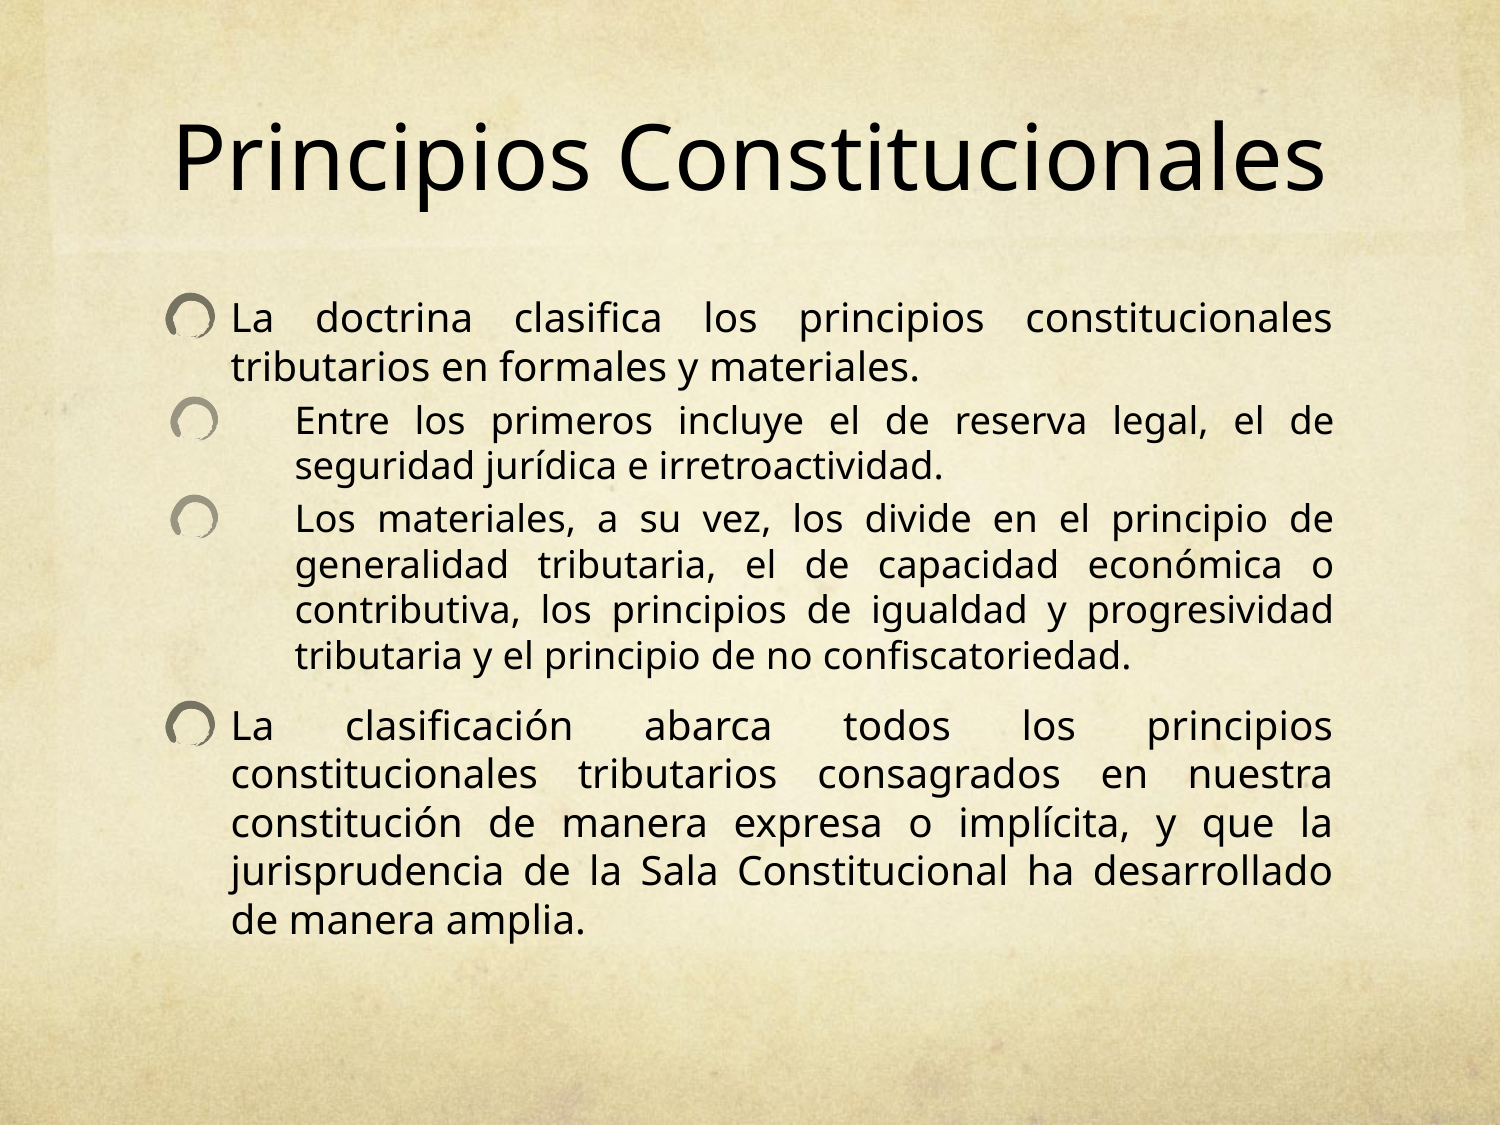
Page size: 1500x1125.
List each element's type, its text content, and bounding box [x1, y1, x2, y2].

title Principios Constitucionales [150, 82, 1350, 225]
picture [0, 0, 1500, 1125]
list La doctrina clasifica los principios constitucionales tributarios en formales y materiales. Entre los primeros incluye el de reserva legal, el de seguridad jurídica e irretroactividad. Los materiales, a su vez, los divide en el principio de generalidad tributaria, el de capacidad económica o contributiva, los principios de igualdad y progresividad tributaria y el principio de no confiscatoriedad. La clasificación abarca todos los principios constitucionales tributarios consagrados en nuestra constitución de manera expresa o implícita, y que la jurisprudencia de la Sala Constitucional ha desarrollado de manera amplia. [150, 284, 1350, 950]
